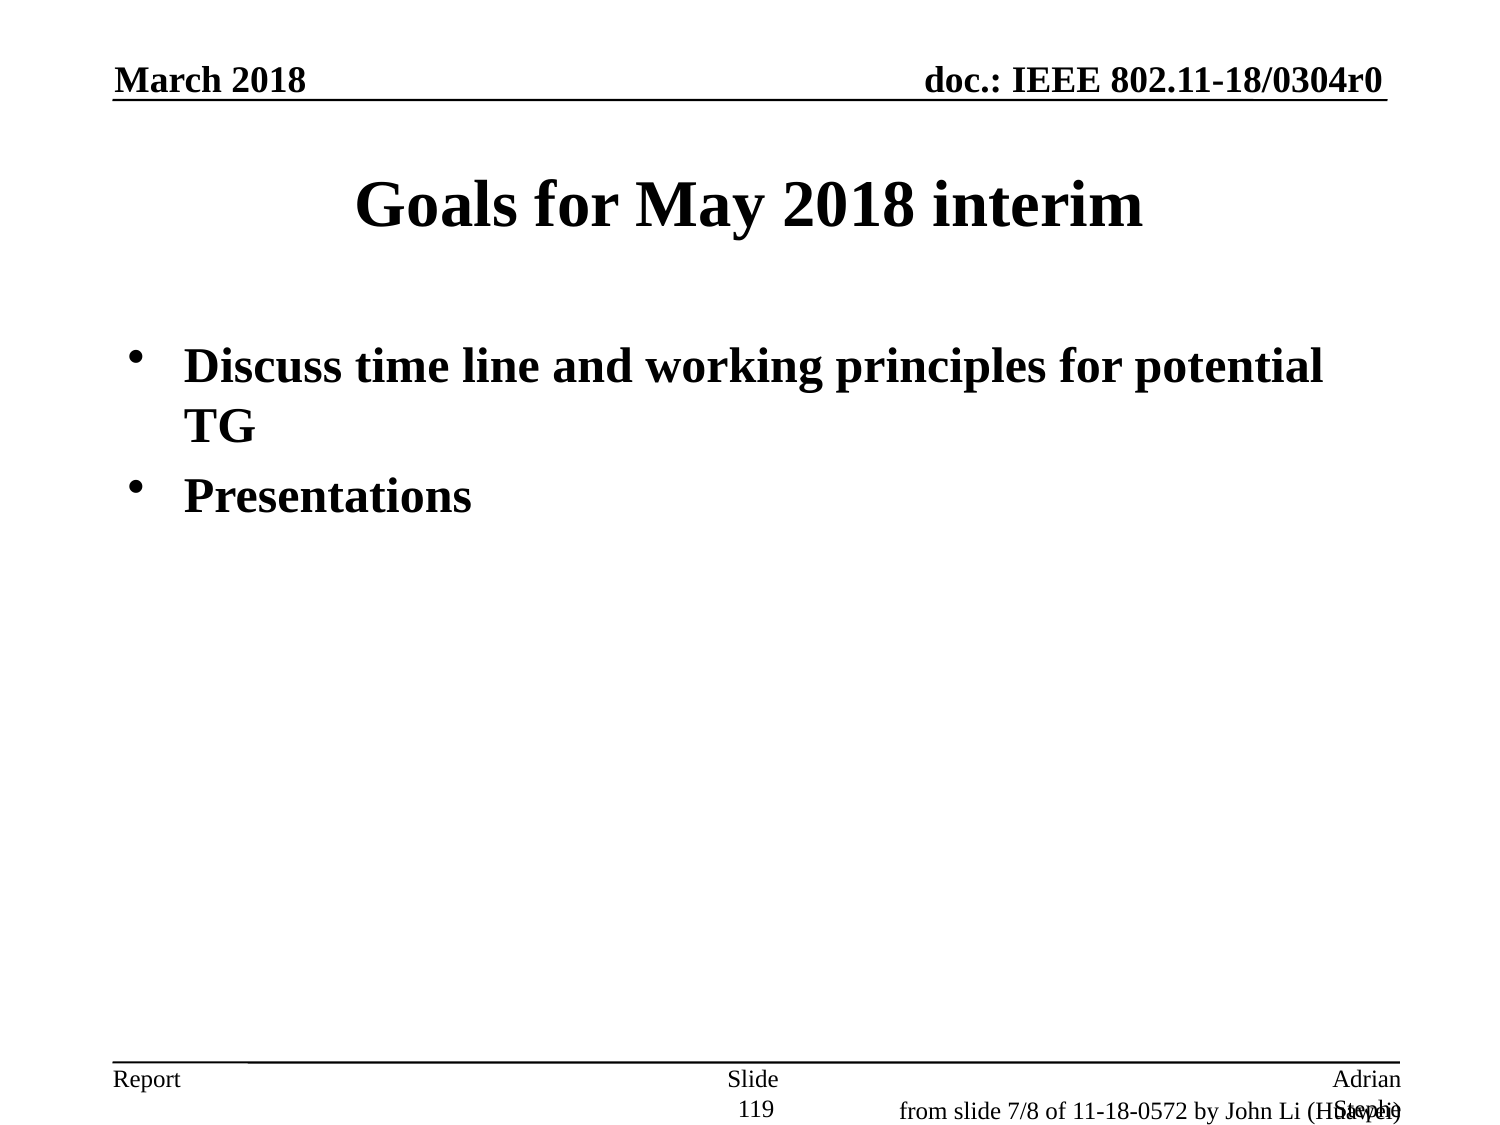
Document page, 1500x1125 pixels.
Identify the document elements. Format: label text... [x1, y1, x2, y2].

title Goals for May 2018 interim [112, 112, 1388, 288]
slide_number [114, 54, 374, 101]
list Discuss time line and working principles for potential TG Presentations [112, 324, 1388, 1000]
text_box from slide 7/8 of 11-18-0572 by John Li (Huawei) [343, 1087, 1417, 1125]
slide_number Slide 119 [711, 1061, 801, 1093]
footer Adrian Stephens, Intel Corporation [1324, 1061, 1402, 1087]
